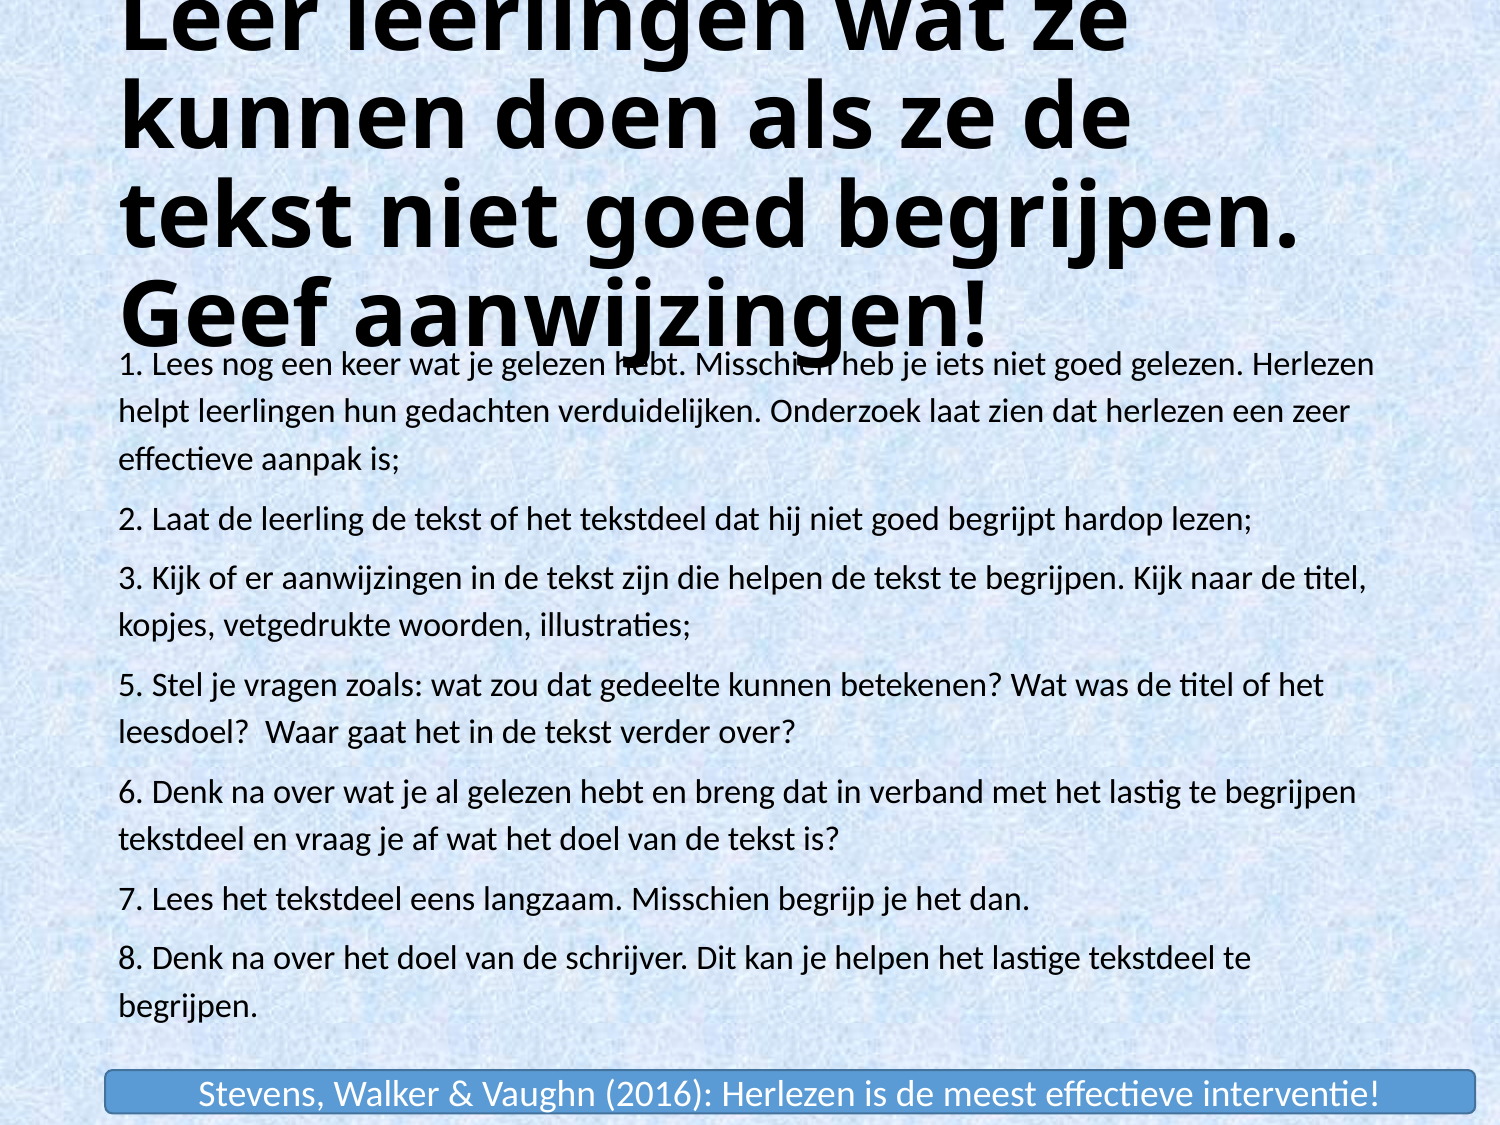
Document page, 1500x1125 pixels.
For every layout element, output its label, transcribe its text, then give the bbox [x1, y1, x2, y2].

title Leer leerlingen wat ze kunnen doen als ze de tekst niet goed begrijpen. Geef aanwijzingen! [103, 59, 1397, 278]
picture [0, 0, 1500, 1125]
list 1. Lees nog een keer wat je gelezen hebt. Misschien heb je iets niet goed gelezen. Herlezen helpt leerlingen hun gedachten verduidelijken. Onderzoek laat zien dat herlezen een zeer effectieve aanpak is; 2. Laat de leerling de tekst of het tekstdeel dat hij niet goed begrijpt hardop lezen; 3. Kijk of er aanwijzingen in de tekst zijn die helpen de tekst te begrijpen. Kijk naar de titel, kopjes, vetgedrukte woorden, illustraties; 5. Stel je vragen zoals: wat zou dat gedeelte kunnen betekenen? Wat was de titel of het leesdoel? Waar gaat het in de tekst verder over? 6. Denk na over wat je al gelezen hebt en breng dat in verband met het lastig te begrijpen tekstdeel en vraag je af wat het doel van de tekst is? 7. Lees het tekstdeel eens langzaam. Misschien begrijp je het dan. 8. Denk na over het doel van de schrijver. Dit kan je helpen het lastige tekstdeel te begrijpen. [103, 327, 1397, 1042]
text_box Stevens, Walker & Vaughn (2016): Herlezen is de meest effectieve interventie! [104, 1069, 1477, 1115]
